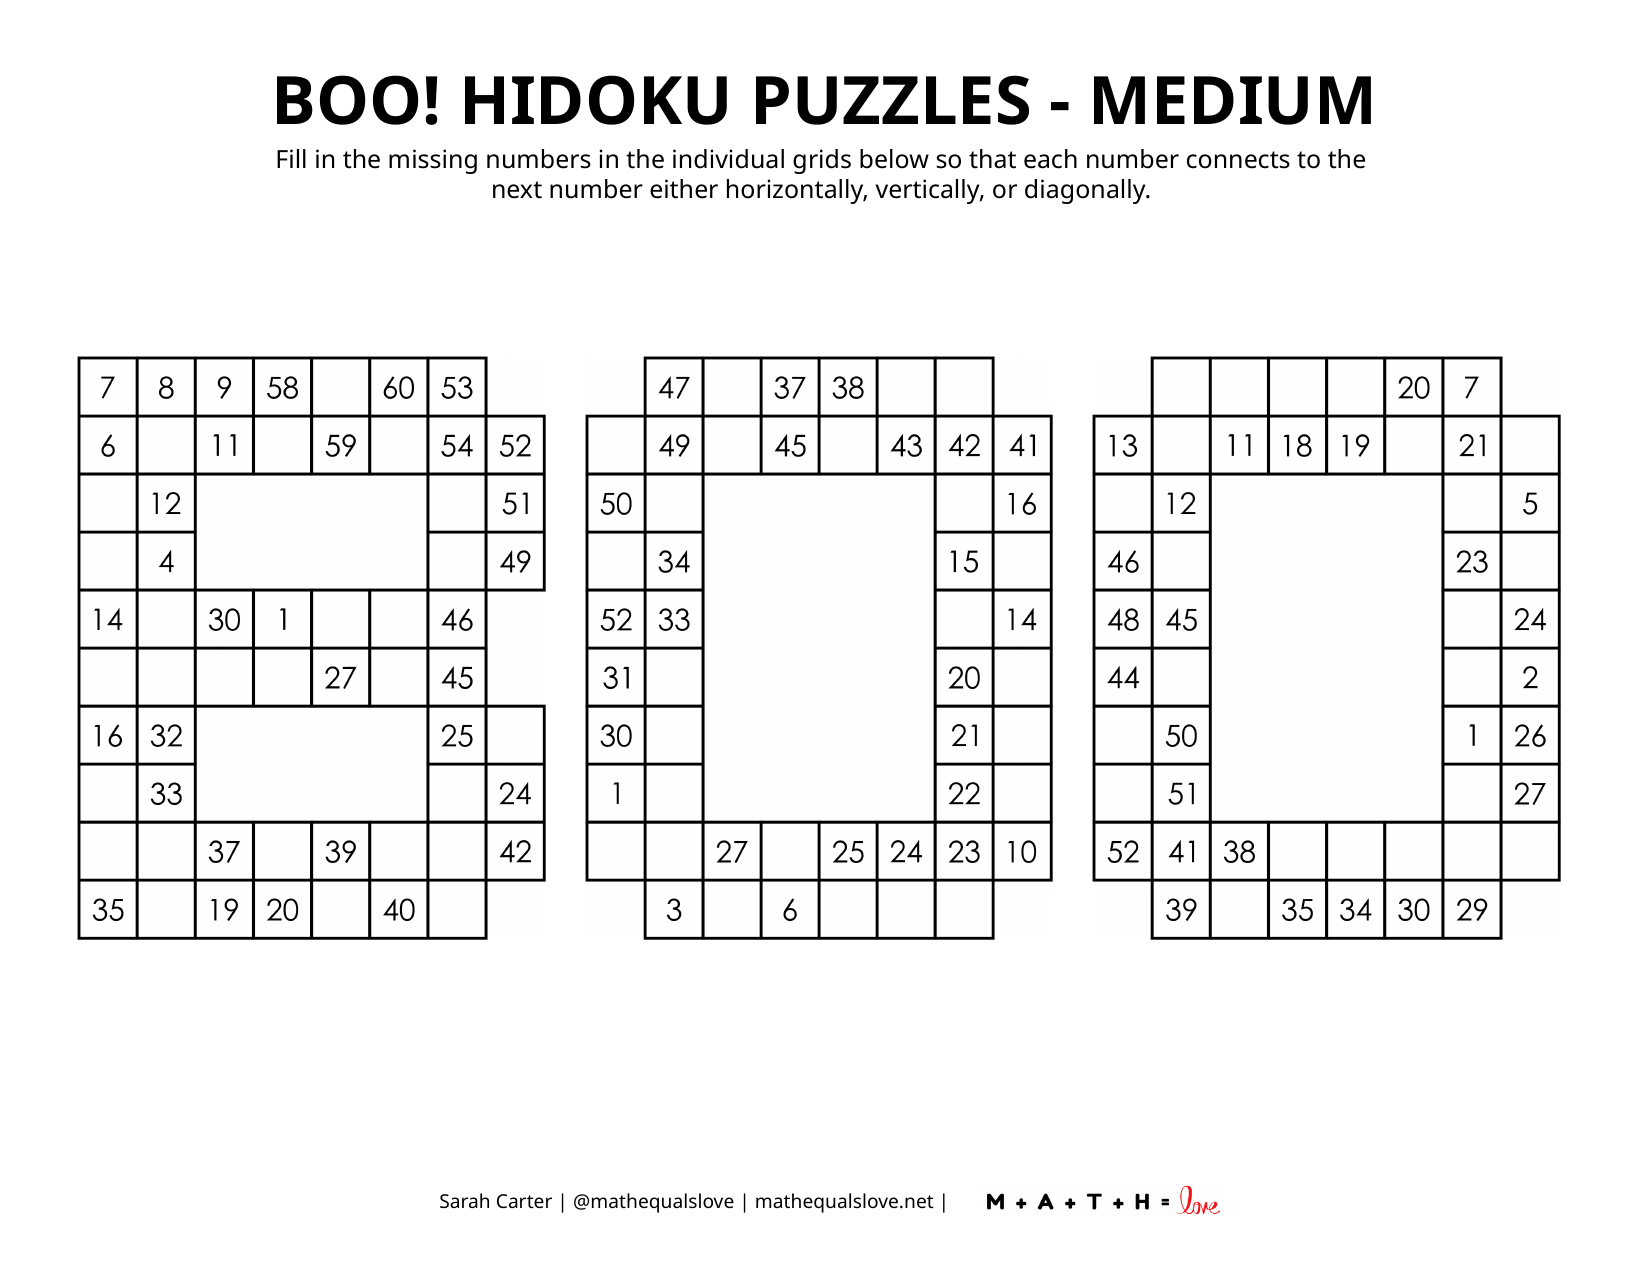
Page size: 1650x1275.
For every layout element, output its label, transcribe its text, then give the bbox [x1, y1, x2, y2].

text_box Sarah Carter | @mathequalslove | mathequalslove.net | [424, 1182, 1259, 1220]
text_box Fill in the missing numbers in the individual grids below so that each number connects to the next number either horizontally, vertically, or diagonally. [0, 135, 1650, 211]
picture [76, 355, 547, 942]
picture [583, 355, 1055, 942]
picture [978, 1183, 1226, 1218]
text_box BOO! HIDOKU PUZZLES - MEDIUM [76, 50, 1574, 135]
picture [1091, 355, 1562, 942]
